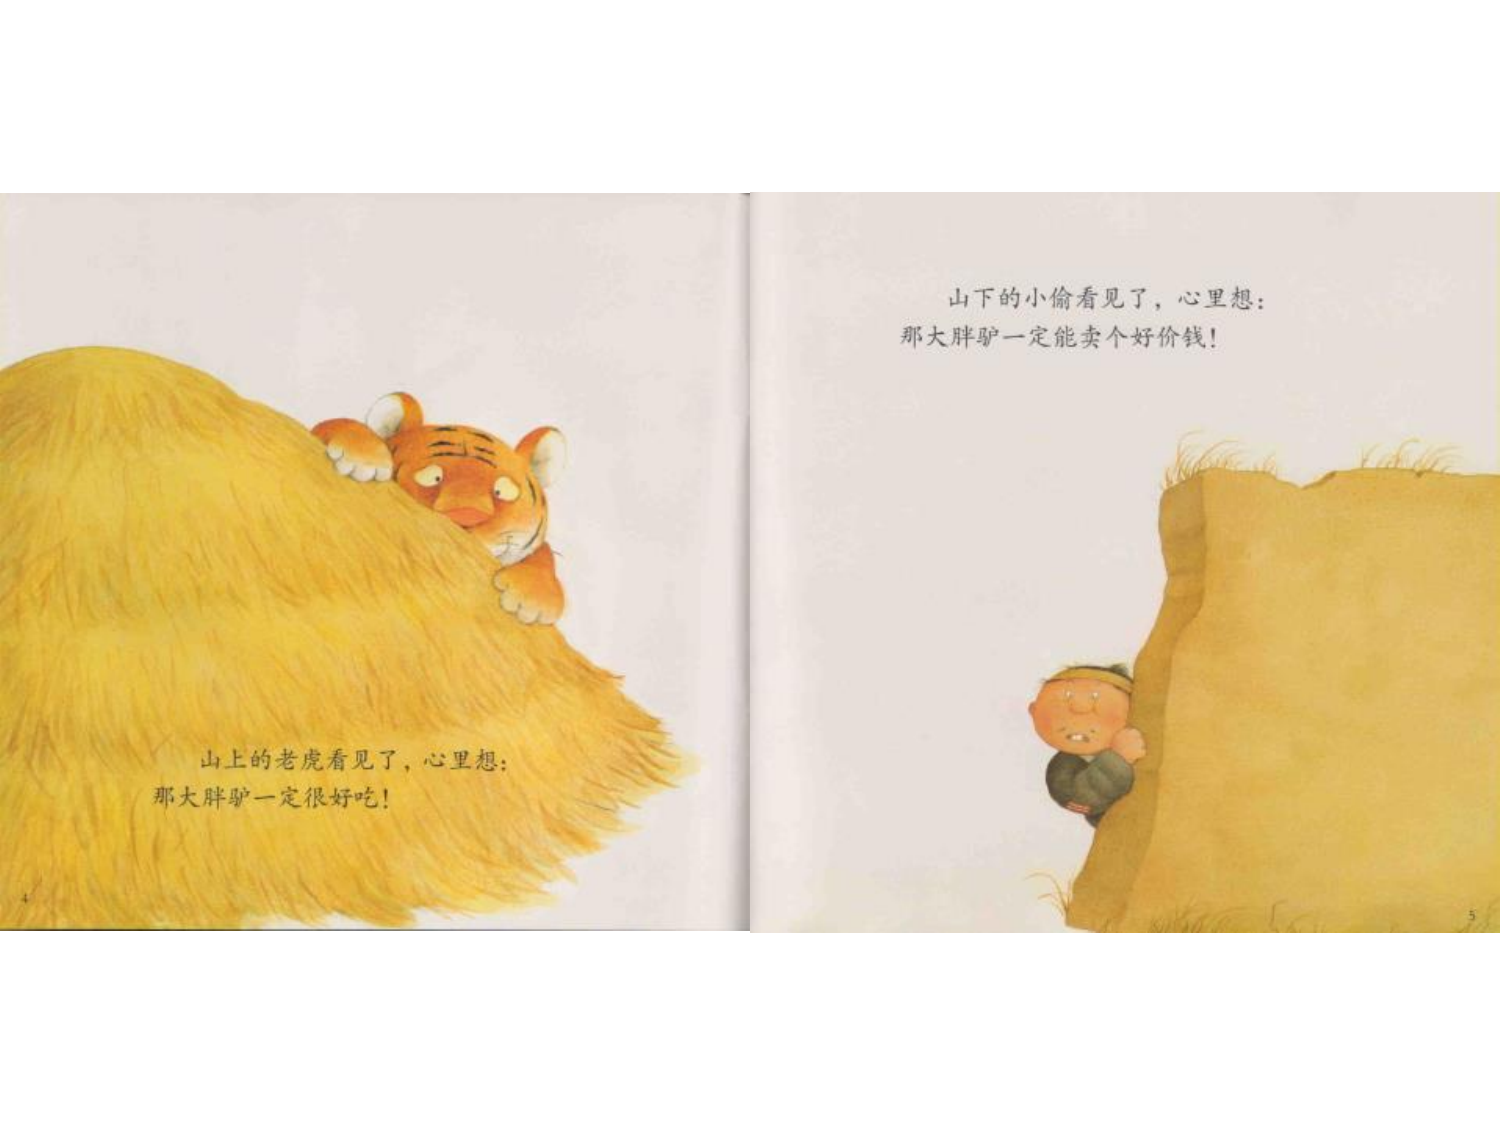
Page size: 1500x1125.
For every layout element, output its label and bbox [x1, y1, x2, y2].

picture [0, 192, 1500, 933]
